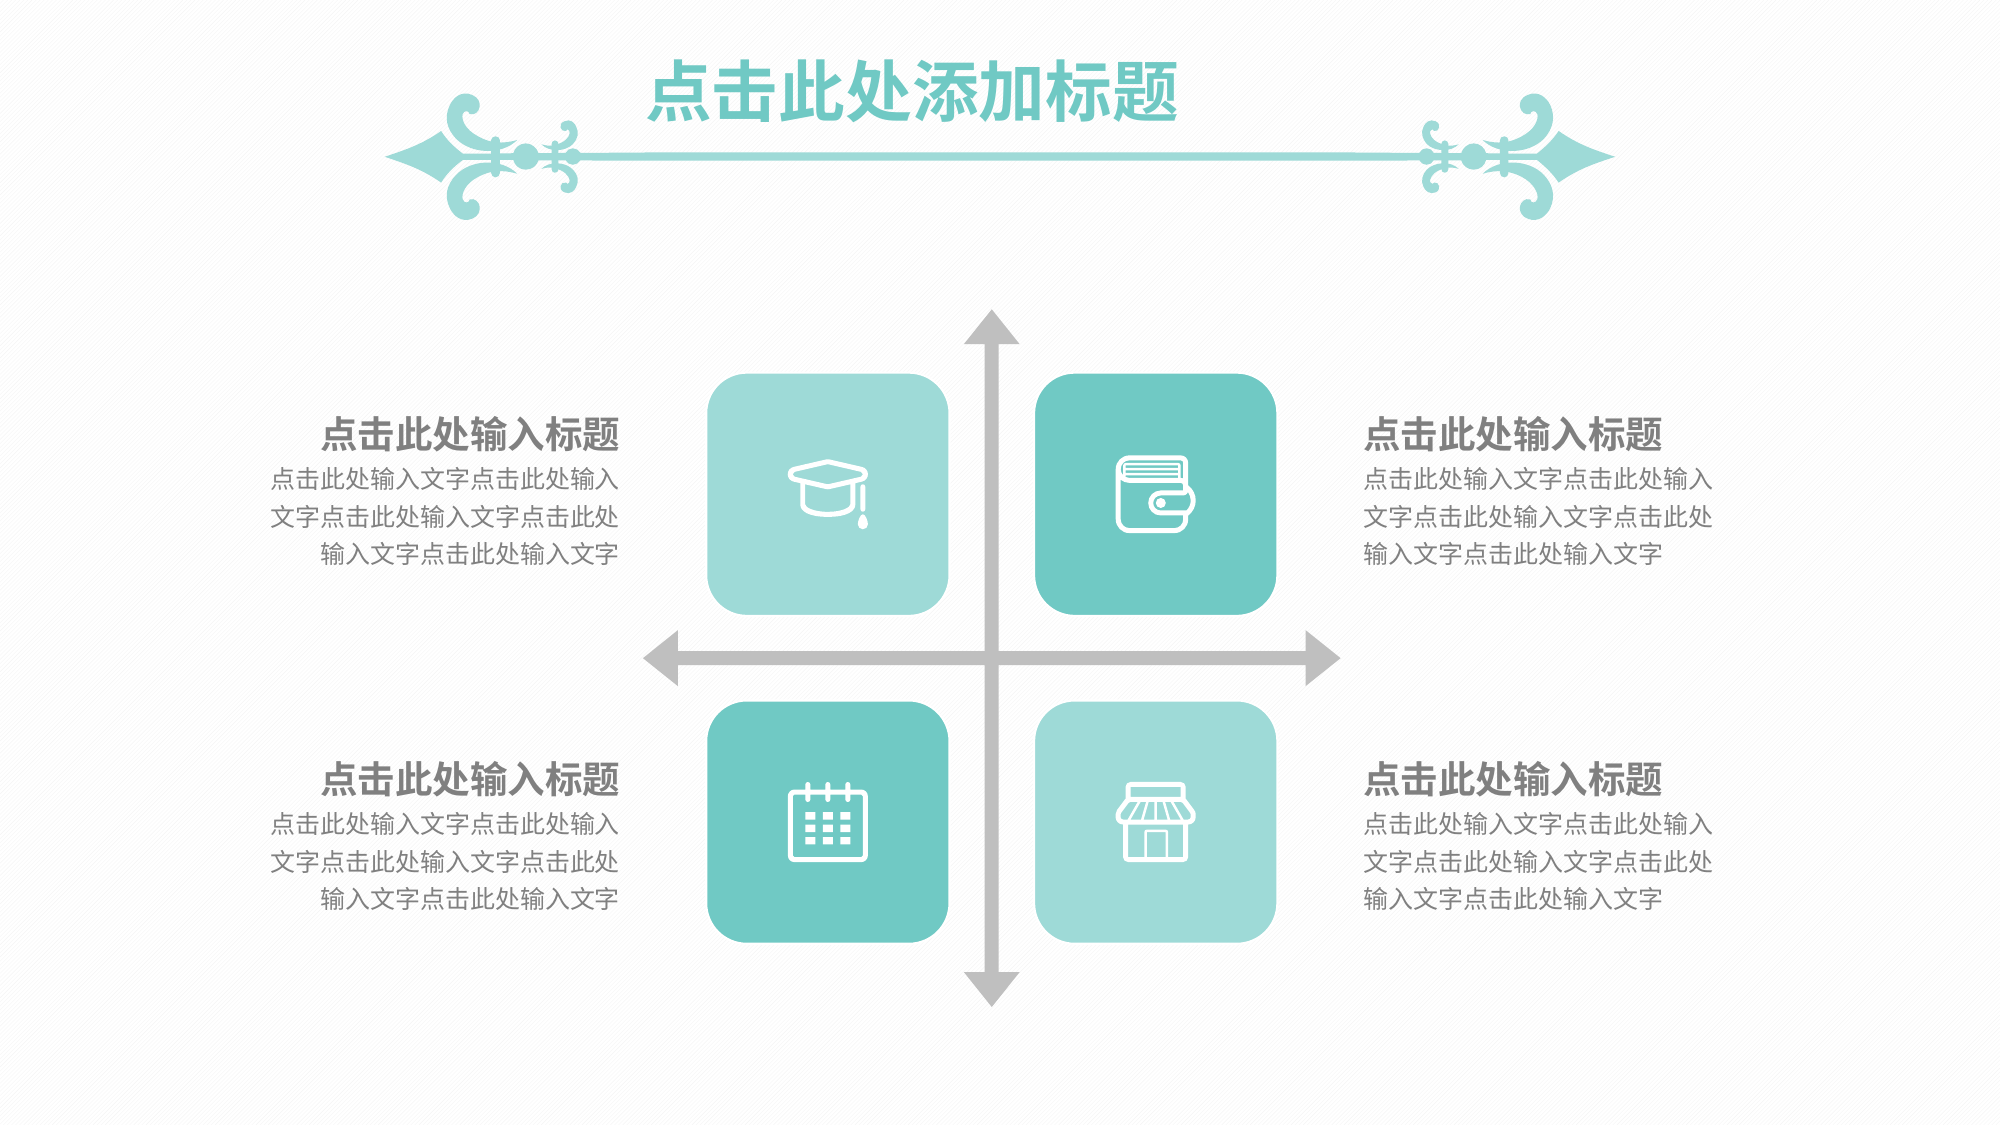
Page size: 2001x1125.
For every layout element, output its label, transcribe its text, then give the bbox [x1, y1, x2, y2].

text_box [642, 309, 1341, 1008]
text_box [1034, 372, 1278, 616]
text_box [706, 372, 950, 616]
text_box 点击此处输入标题 点击此处输入文字点击此处输入文字点击此处输入文字点击此处输入文字点击此处输入文字 [235, 737, 635, 921]
text_box 点击此处添加标题 [630, 42, 1370, 90]
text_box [706, 700, 950, 944]
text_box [384, 90, 1616, 224]
text_box 点击此处输入标题 点击此处输入文字点击此处输入文字点击此处输入文字点击此处输入文字点击此处输入文字 [235, 392, 635, 577]
text_box 点击此处输入标题 点击此处输入文字点击此处输入文字点击此处输入文字点击此处输入文字点击此处输入文字 [1348, 737, 1748, 921]
text_box 点击此处输入标题 点击此处输入文字点击此处输入文字点击此处输入文字点击此处输入文字点击此处输入文字 [1348, 392, 1748, 577]
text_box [1034, 700, 1278, 944]
